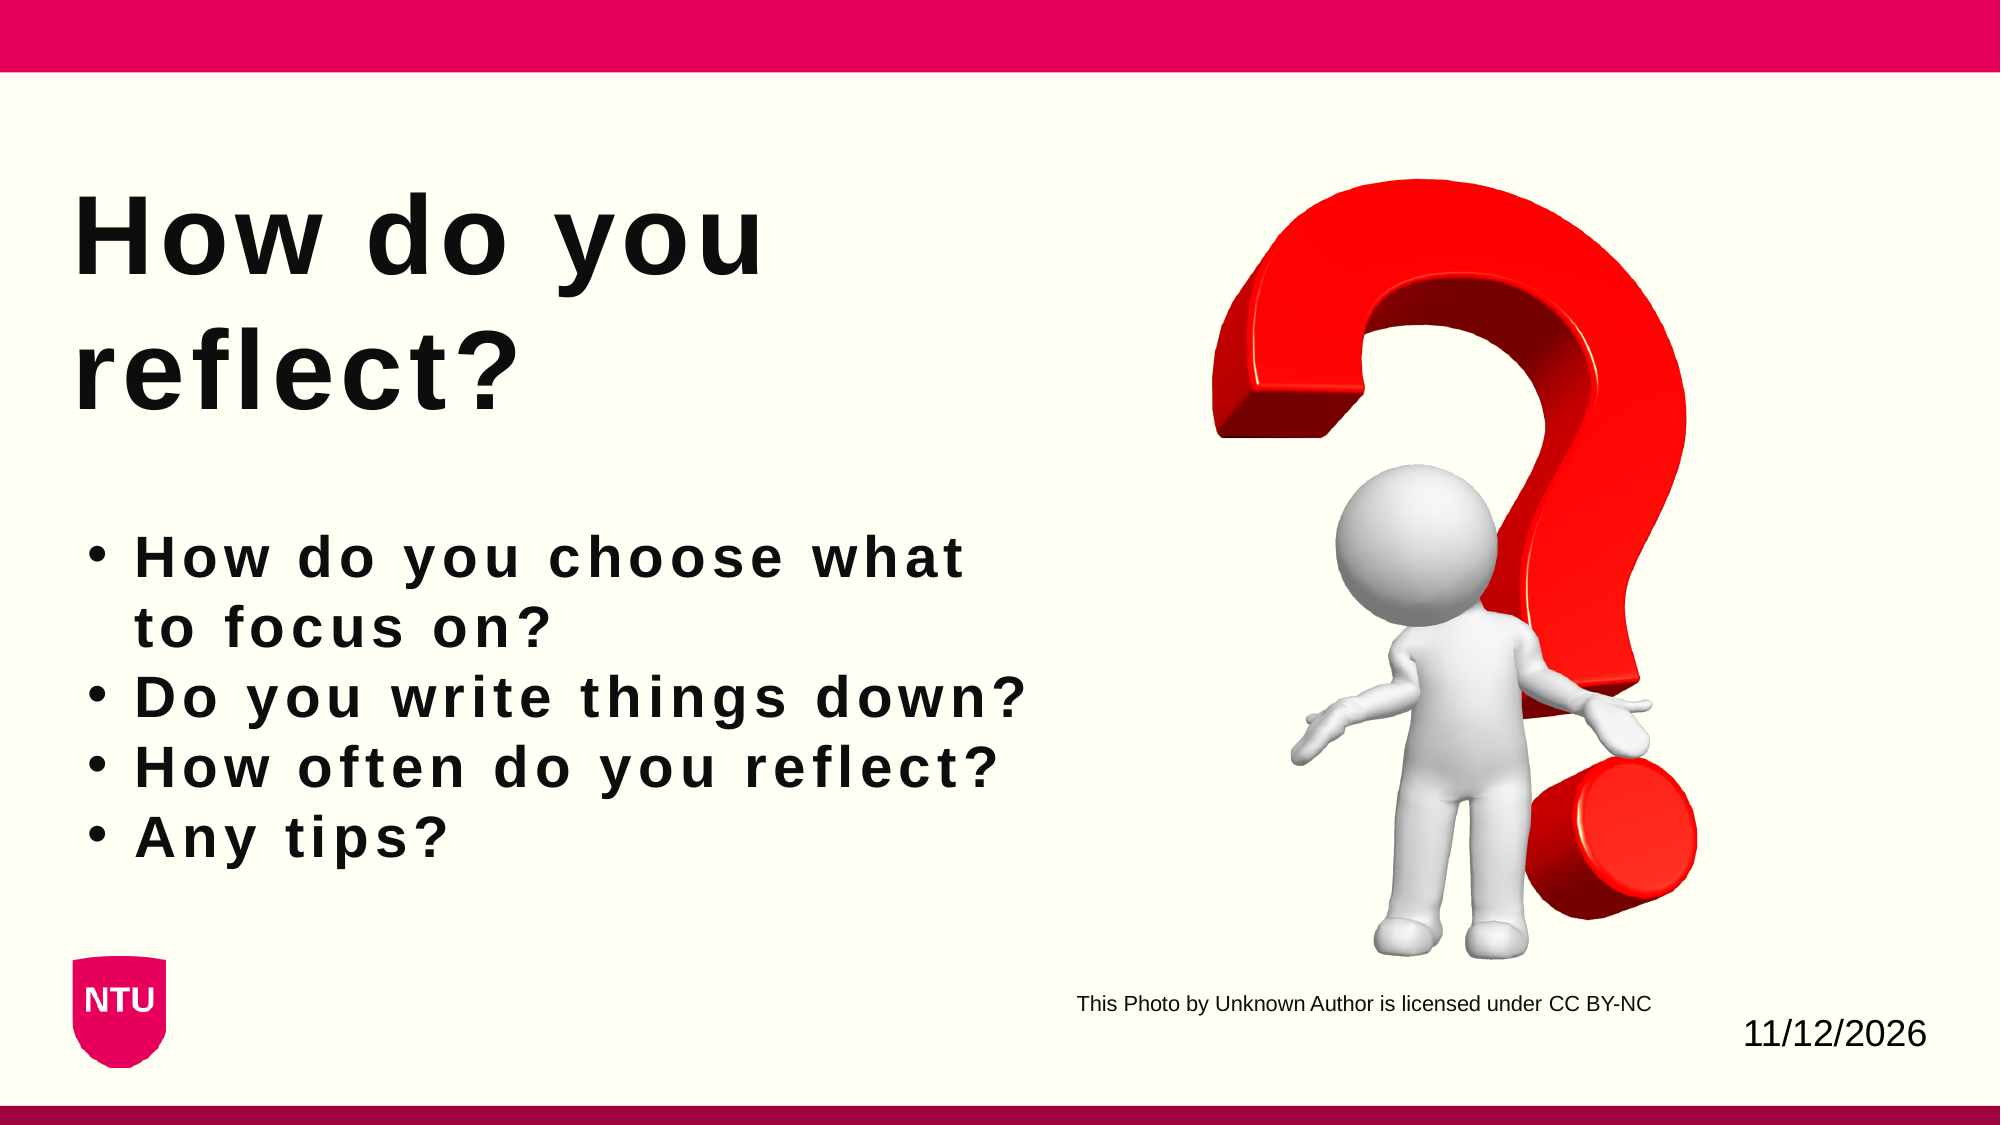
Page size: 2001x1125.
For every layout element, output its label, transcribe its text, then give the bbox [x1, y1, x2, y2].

title How do you reflect? [72, 131, 1030, 463]
text_box 3/25/2023 [1029, 993, 1928, 1055]
text_box This Photo by Unknown Author is licensed under CC BY-NC [1076, 989, 1853, 993]
text_box How do you choose what to focus on? Do you write things down? How often do you reflect? Any tips? [72, 511, 1073, 877]
picture [1076, 159, 1881, 964]
